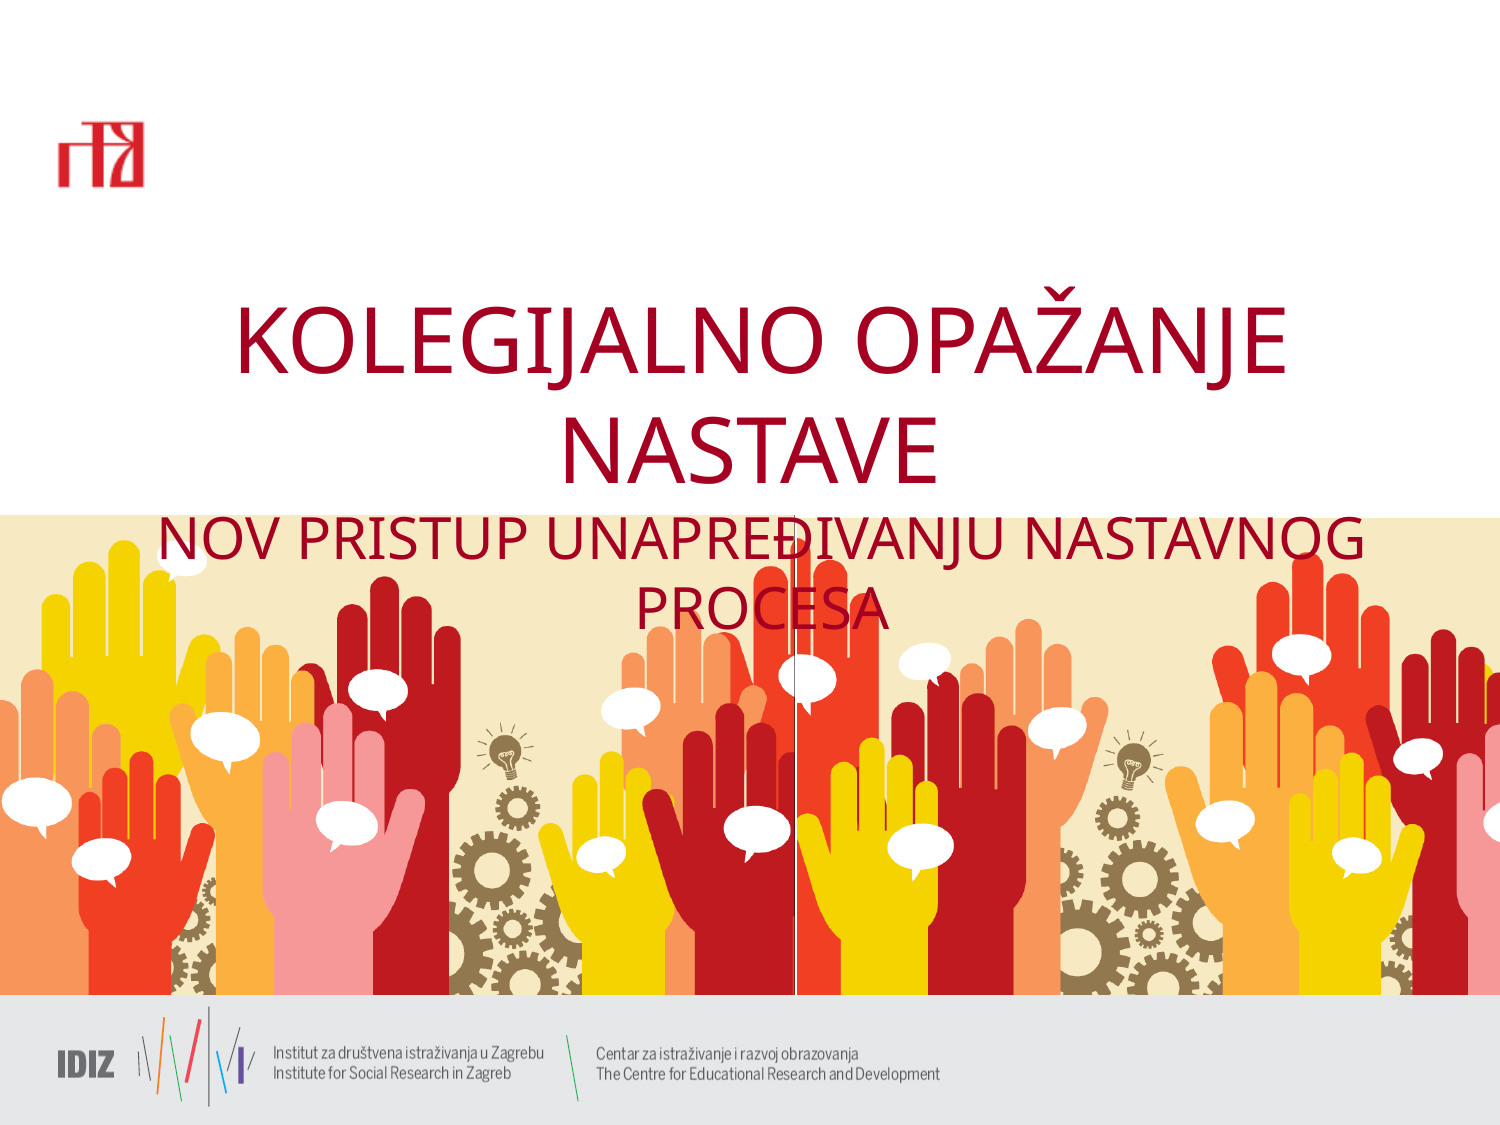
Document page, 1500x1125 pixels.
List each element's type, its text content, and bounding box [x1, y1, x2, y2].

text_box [0, 514, 1500, 995]
picture [0, 995, 1500, 1125]
text_box Kolegijalno opažanje nastave Nov pristup unapređivanju nastavnog procesa [64, 274, 1459, 513]
picture [40, 101, 159, 221]
